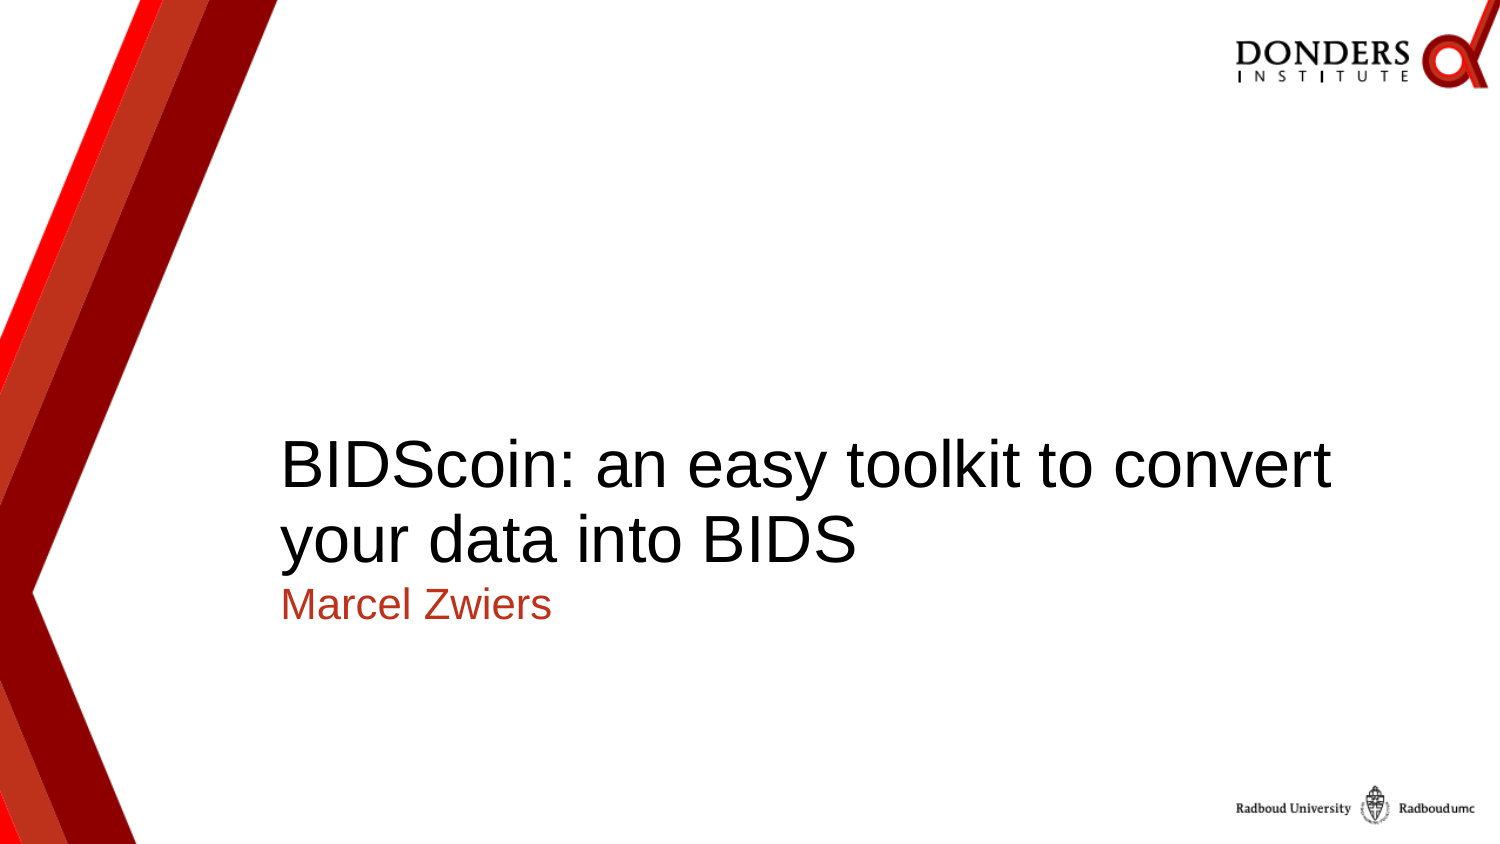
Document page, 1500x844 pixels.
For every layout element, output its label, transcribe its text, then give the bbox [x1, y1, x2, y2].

title BIDScoin: an easy toolkit to convert your data into BIDS [280, 118, 1403, 575]
list Marcel Zwiers [280, 575, 1403, 844]
